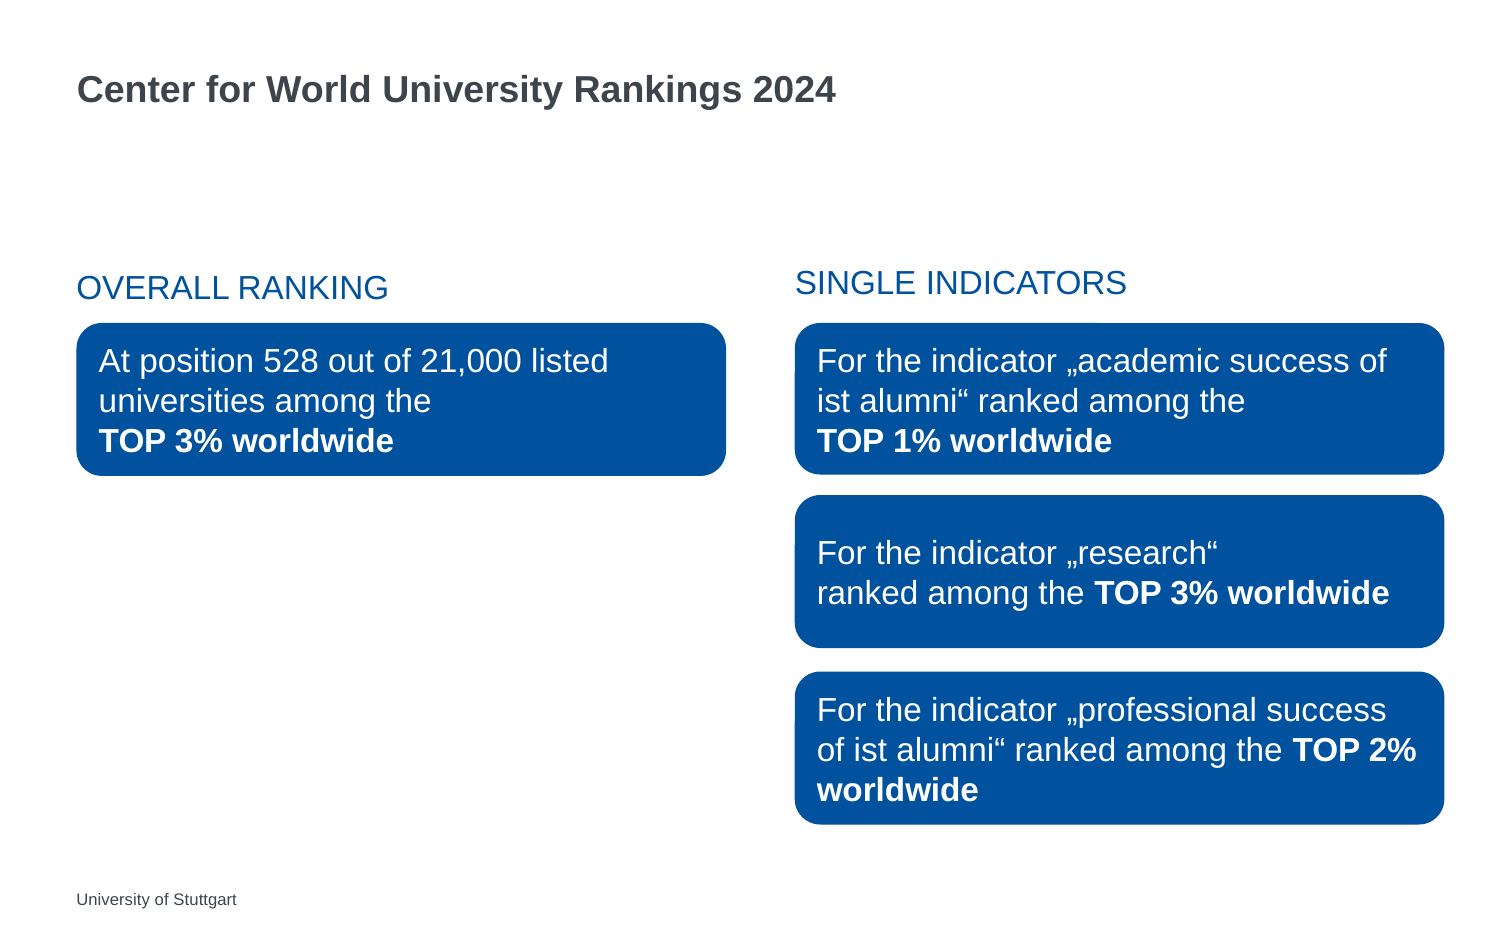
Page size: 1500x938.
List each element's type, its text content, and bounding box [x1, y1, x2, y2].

text_box Overall Ranking [76, 262, 727, 302]
text_box For the indicator „professional success of ist alumni“ ranked among the TOP 2% worldwide [793, 670, 1446, 826]
text_box At position 528 out of 21,000 listed universities among the TOP 3% worldwide [75, 321, 728, 477]
text_box For the indicator „academic success of ist alumni“ ranked among the TOP 1% worldwide [793, 321, 1446, 476]
title Center for World University Rankings 2024 [76, 64, 1424, 111]
text_box For the indicator „research“ ranked among the TOP 3% worldwide [793, 493, 1446, 650]
footer University of Stuttgart [76, 888, 1072, 910]
text_box Single Indicators [794, 251, 1445, 303]
